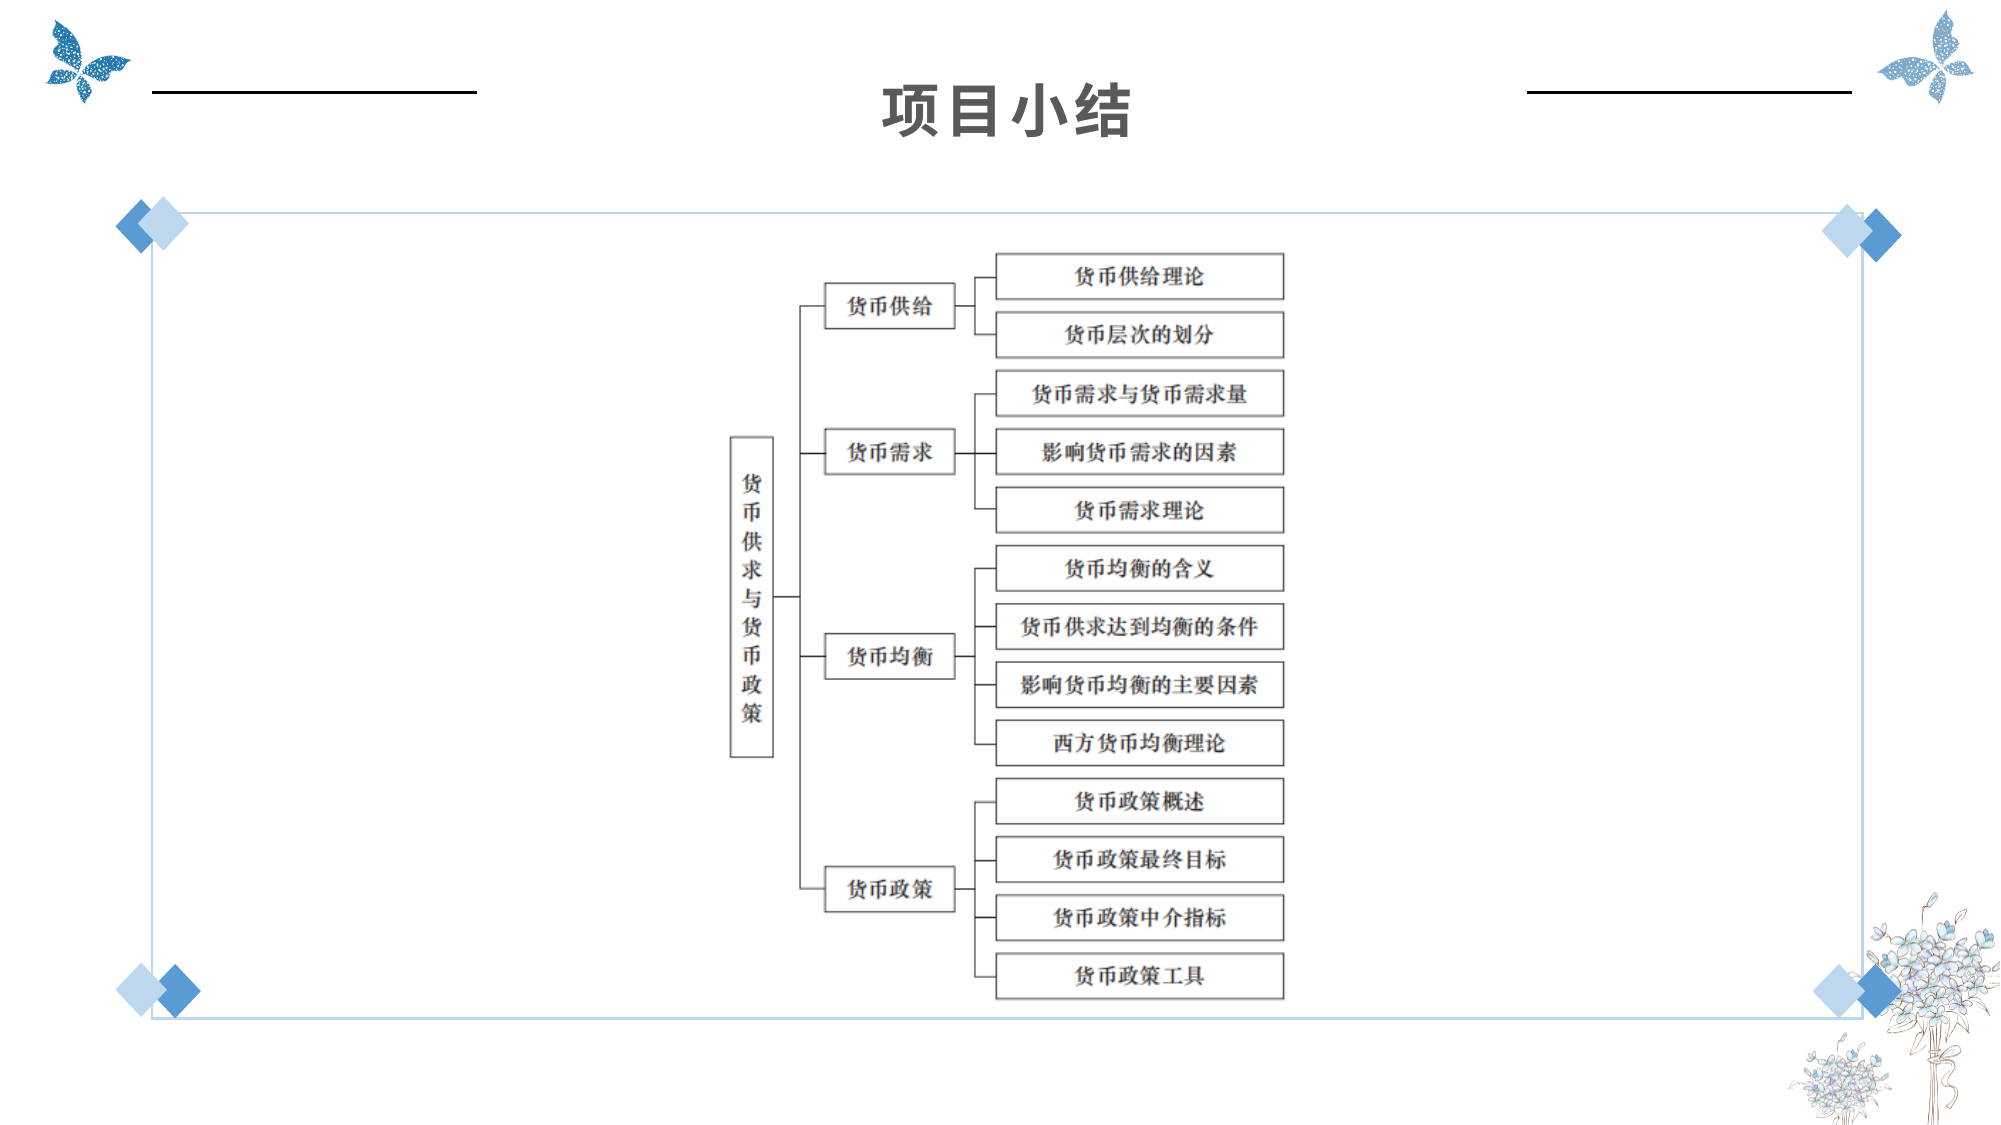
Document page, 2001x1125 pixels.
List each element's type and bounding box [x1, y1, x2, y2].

picture [1788, 892, 2000, 1125]
text_box [115, 196, 1902, 1019]
picture [710, 243, 1293, 1012]
text_box [151, 66, 1852, 153]
